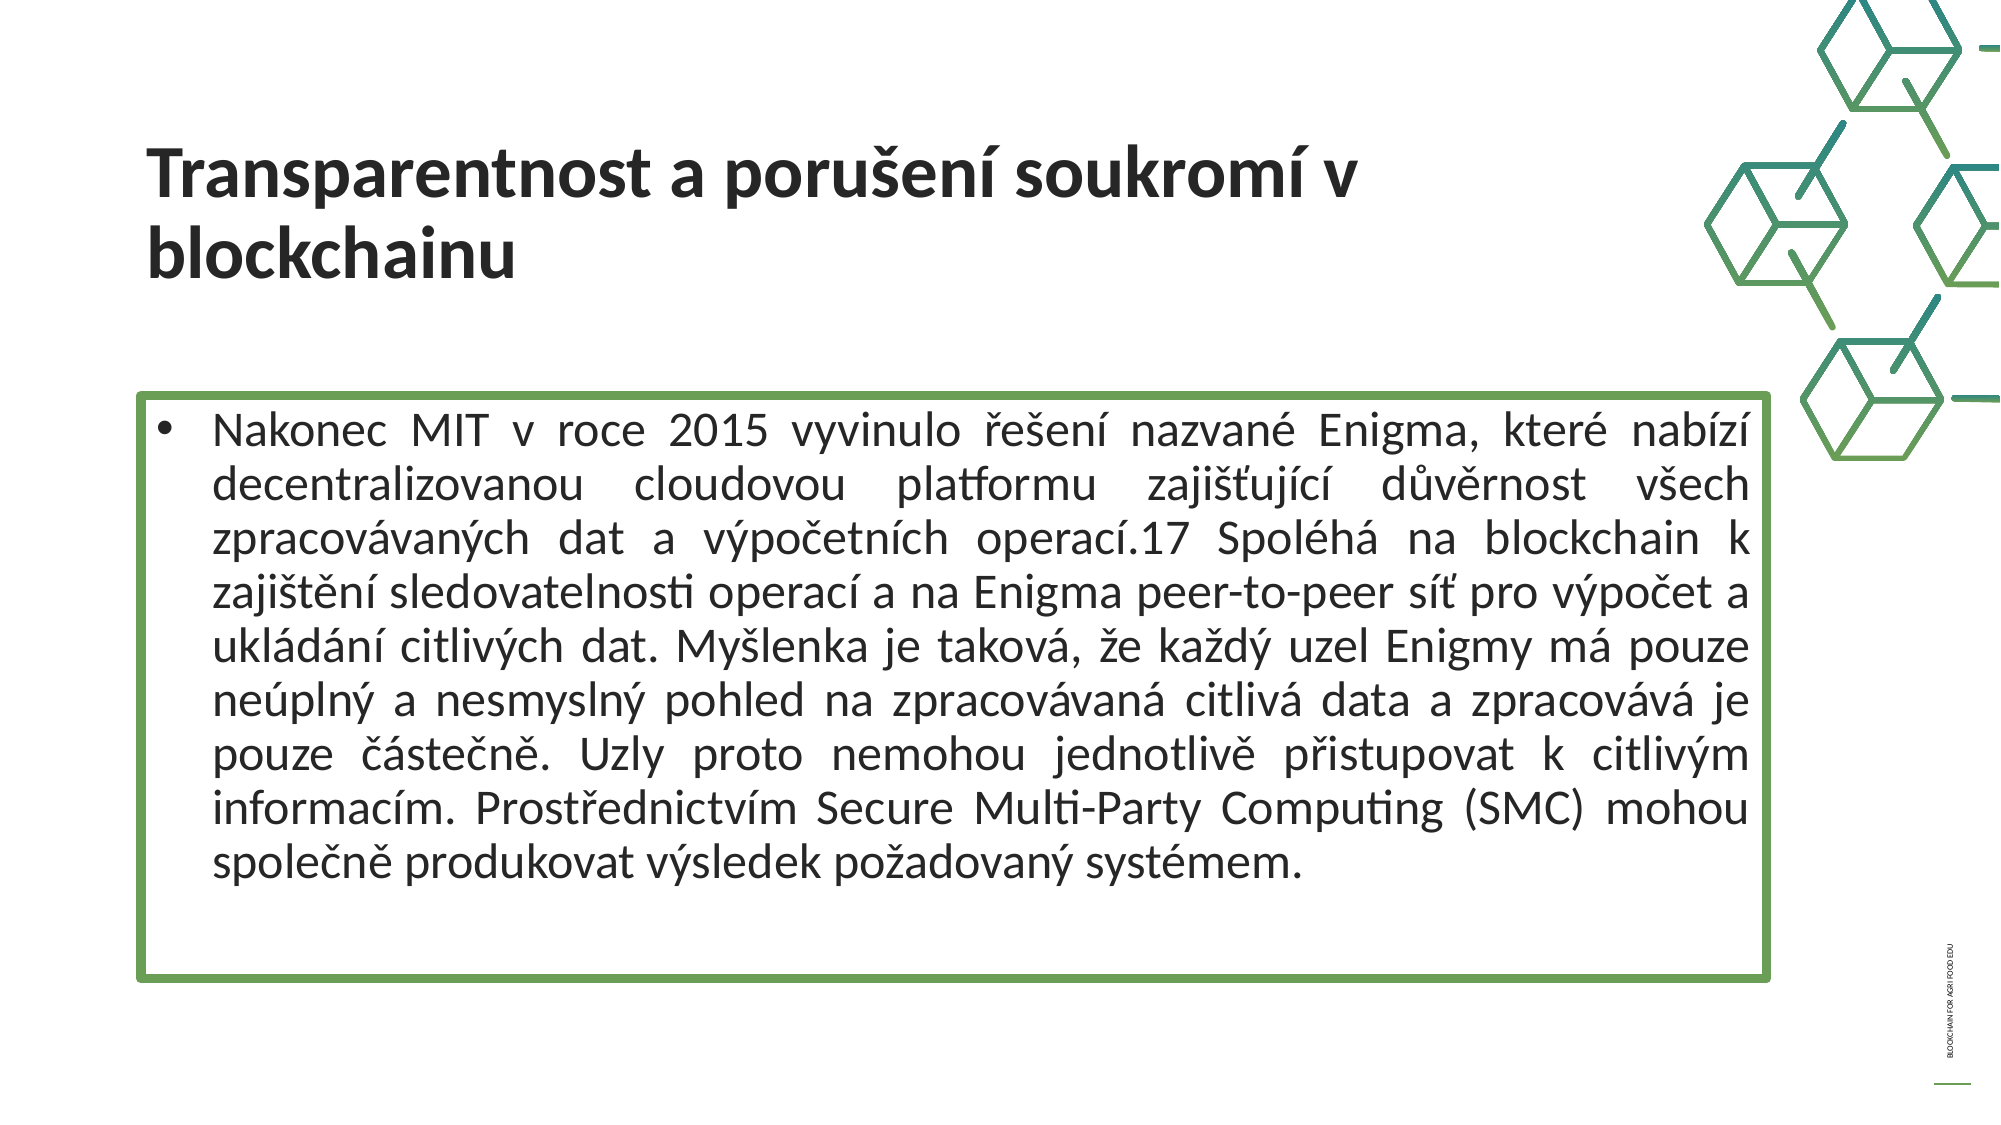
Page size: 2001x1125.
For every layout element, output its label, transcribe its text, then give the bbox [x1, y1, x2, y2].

list Transparentnost a porušení soukromí v blockchainu [130, 124, 1698, 257]
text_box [1703, 0, 2000, 462]
list Nakonec MIT v roce 2015 vyvinulo řešení nazvané Enigma, které nabízí decentralizovanou cloudovou platformu zajišťující důvěrnost všech zpracovávaných dat a výpočetních operací.17 Spoléhá na blockchain k zajištění sledovatelnosti operací a na Enigma peer-to-peer síť pro výpočet a ukládání citlivých dat. Myšlenka je taková, že každý uzel Enigmy má pouze neúplný a nesmyslný pohled na zpracovávaná citlivá data a zpracovává je pouze částečně. Uzly proto nemohou jednotlivě přistupovat k citlivým informacím. Prostřednictvím Secure Multi-Party Computing (SMC) mohou společně produkovat výsledek požadovaný systémem. [140, 395, 1767, 979]
